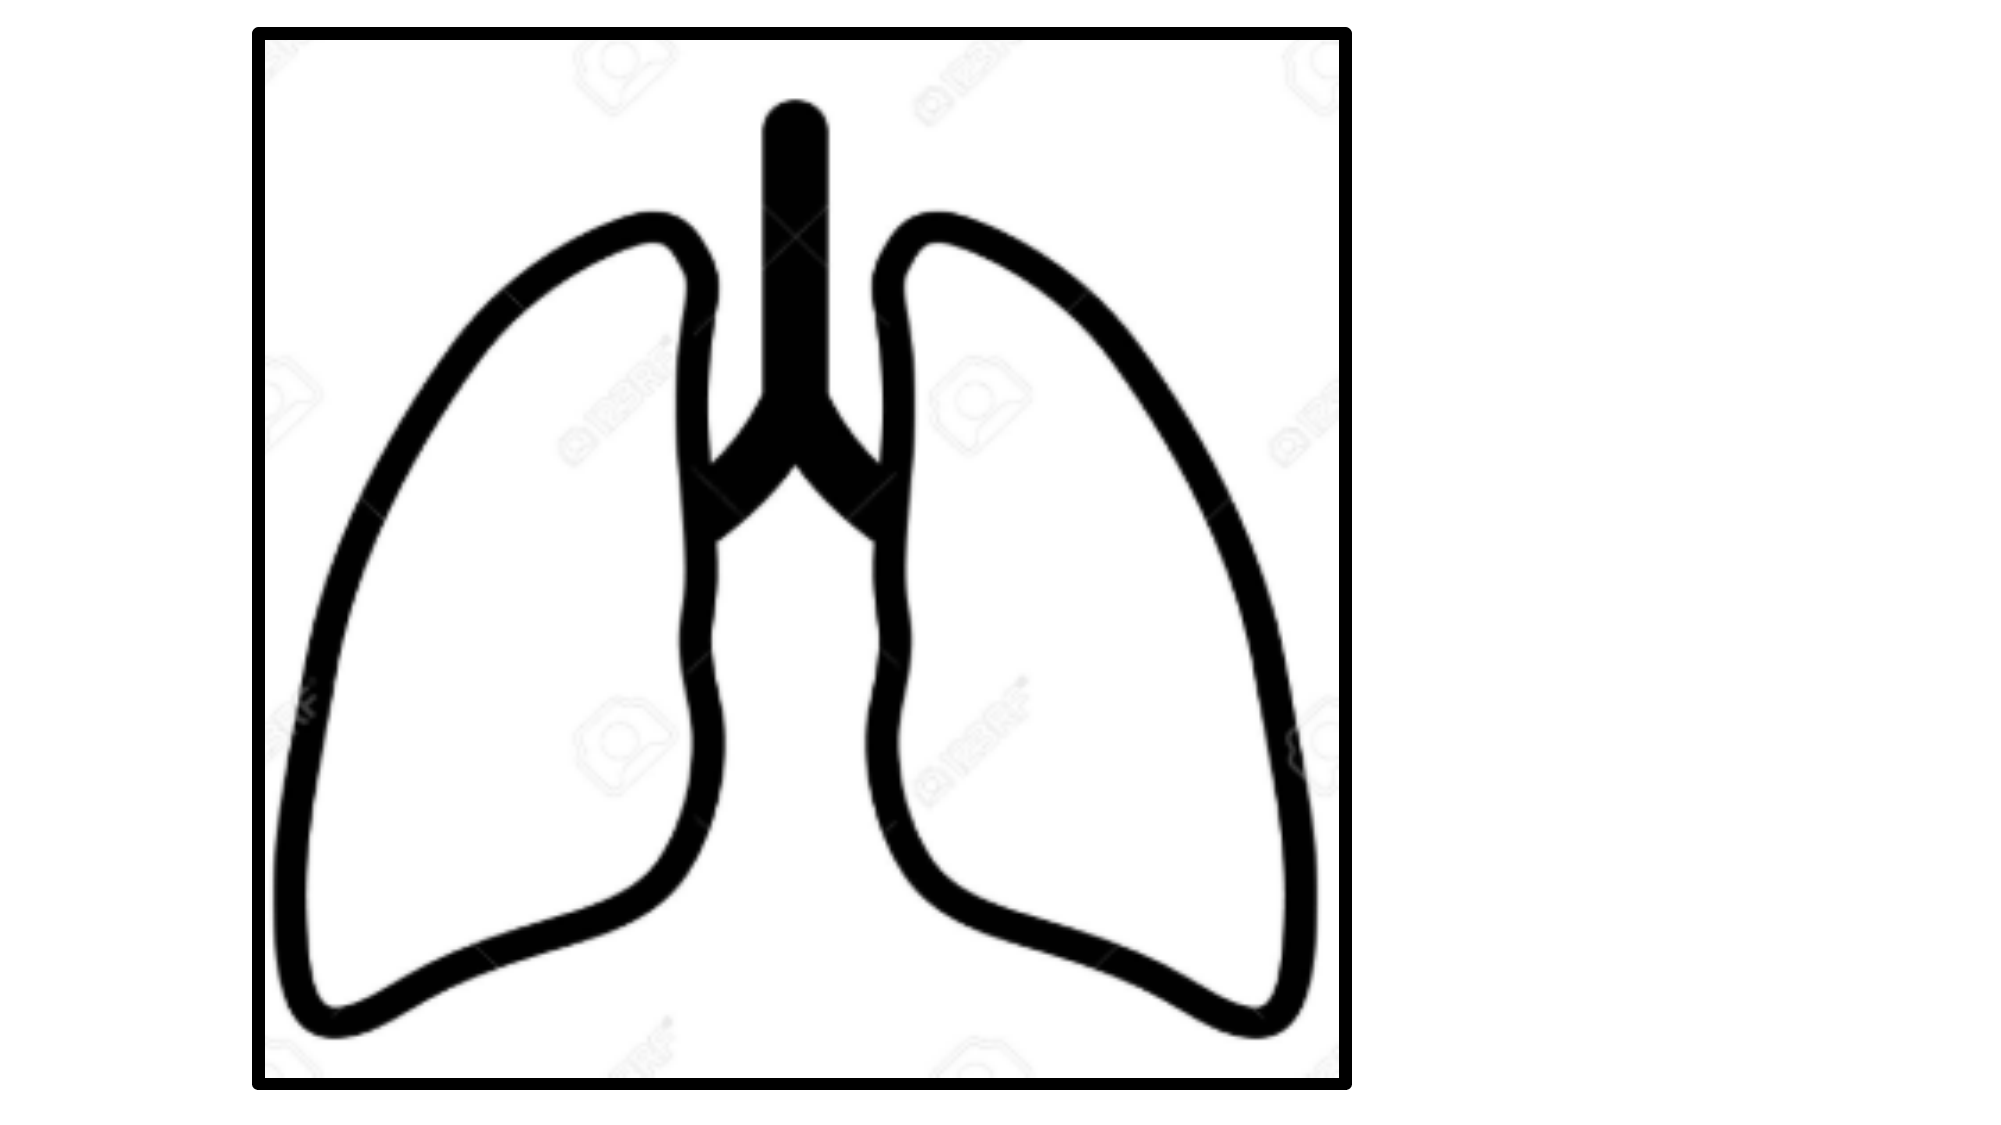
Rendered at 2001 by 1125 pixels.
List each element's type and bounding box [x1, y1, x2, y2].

picture [264, 39, 1340, 1078]
